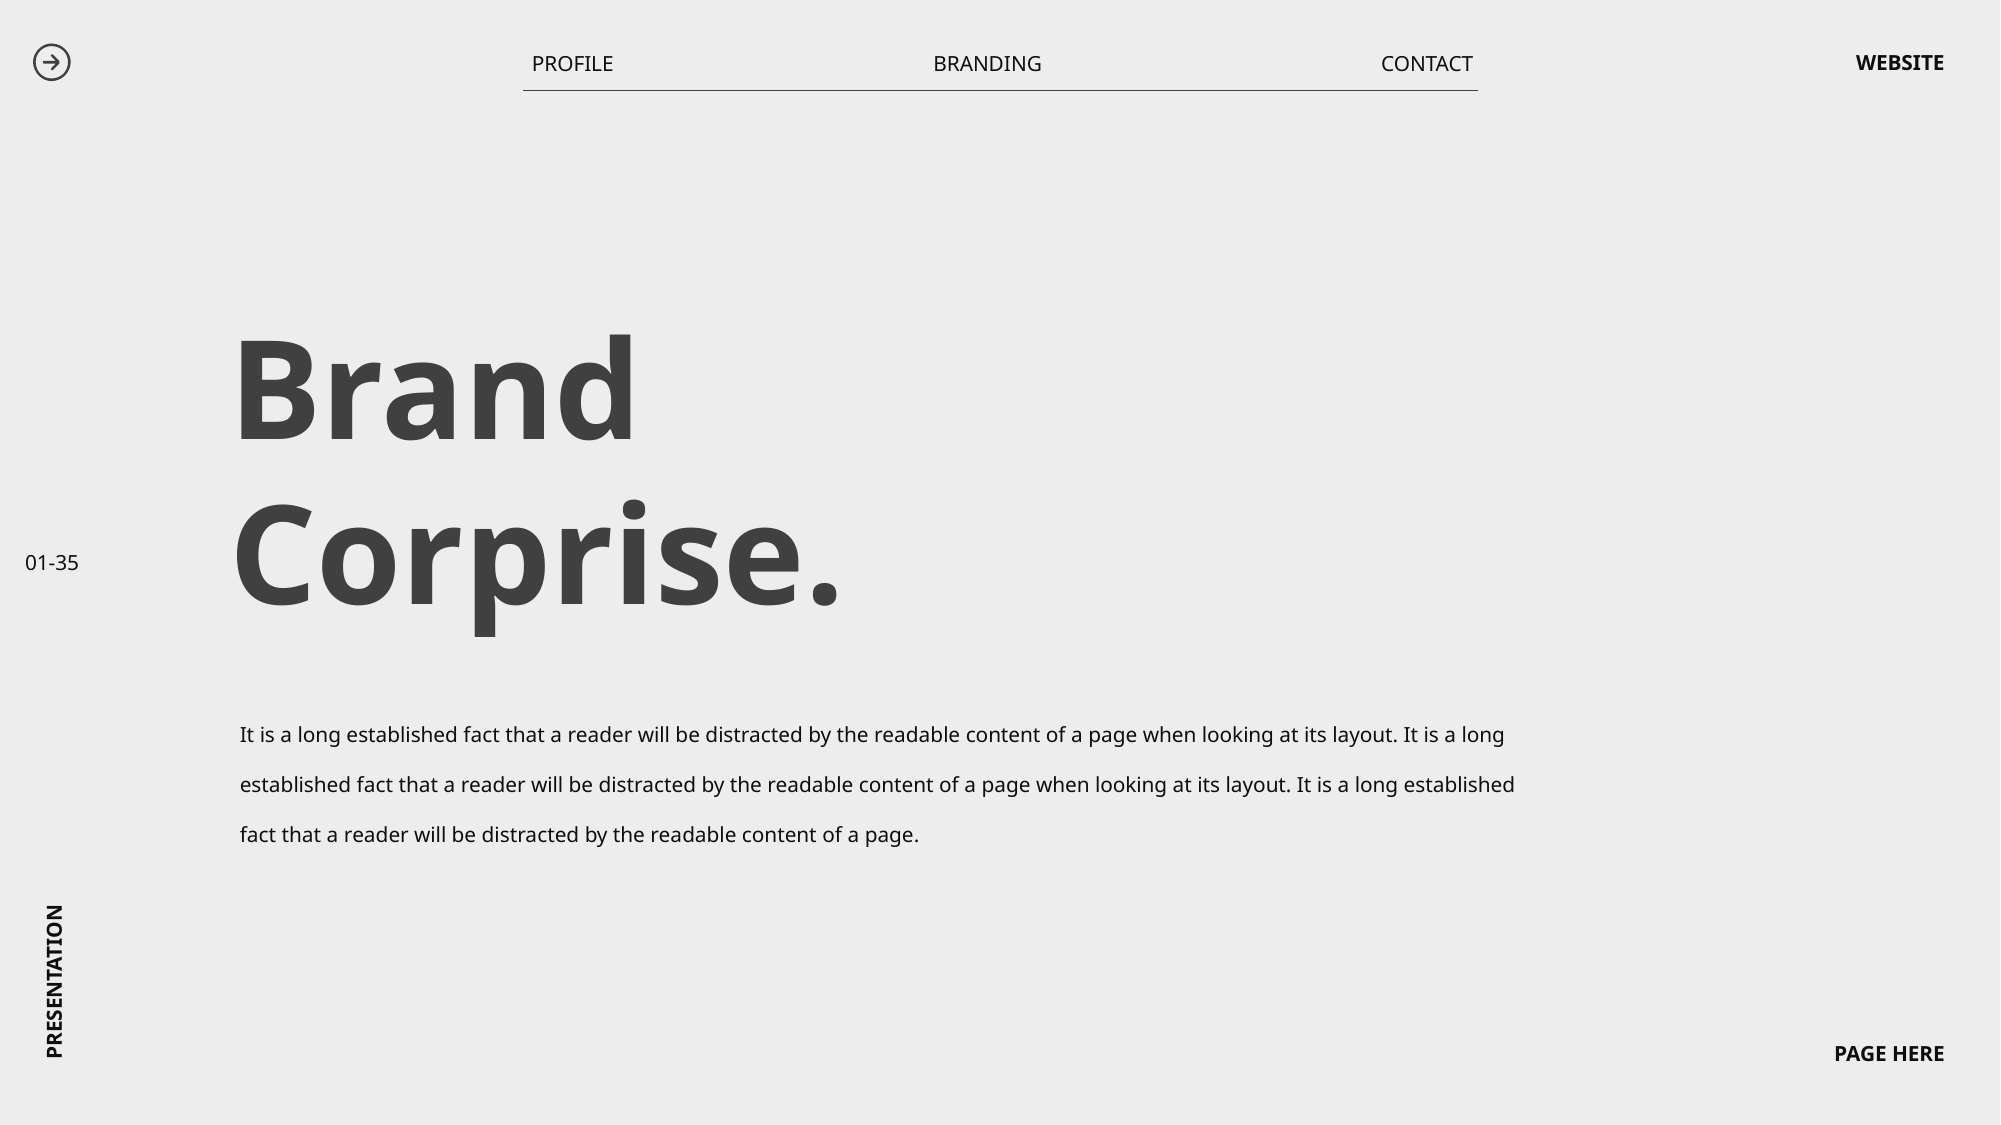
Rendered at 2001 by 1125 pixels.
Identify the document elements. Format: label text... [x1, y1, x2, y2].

text_box It is a long established fact that a reader will be distracted by the readable content of a page when looking at its layout. It is a long established fact that a reader will be distracted by the readable content of a page when looking at its layout. It is a long established fact that a reader will be distracted by the readable content of a page. [225, 689, 1532, 854]
text_box PAGE HERE [1767, 1033, 1960, 1074]
text_box WEBSITE [1767, 42, 1960, 82]
text_box PRESENTATION [33, 882, 74, 1074]
text_box Brand Corprise. [214, 294, 1048, 508]
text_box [437, 43, 1563, 84]
text_box [33, 43, 71, 82]
text_box 01-35 [4, 542, 100, 582]
